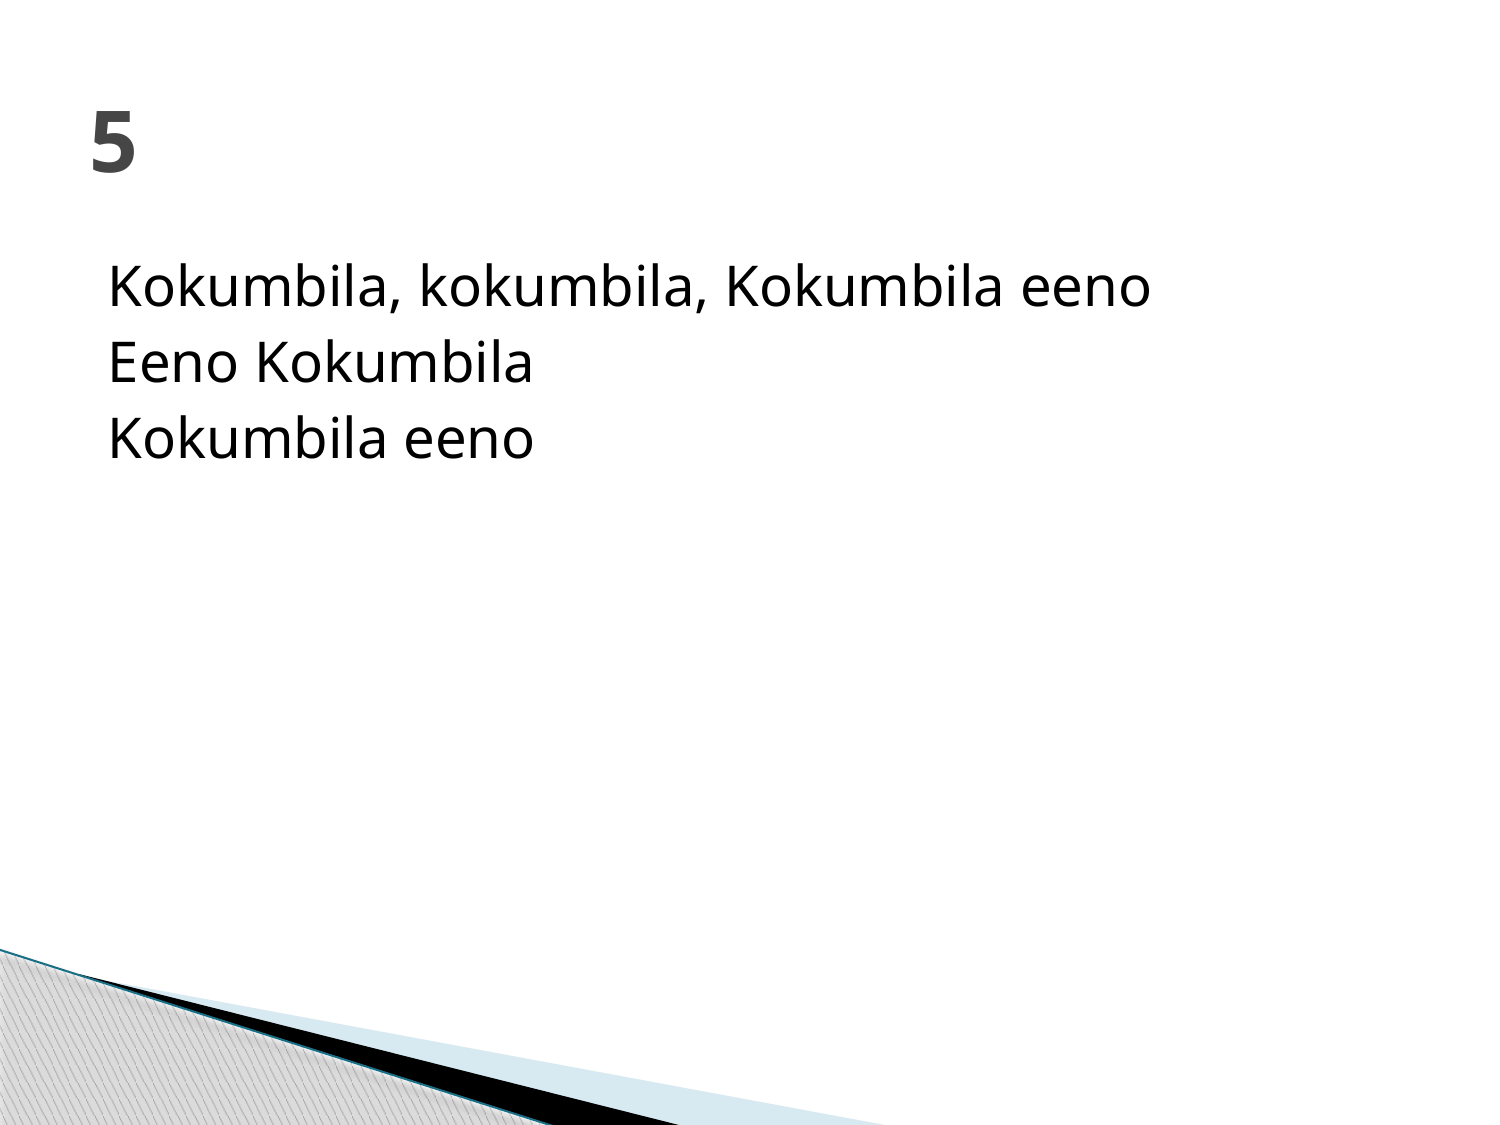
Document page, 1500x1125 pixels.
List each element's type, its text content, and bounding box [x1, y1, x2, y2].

list Kokumbila, kokumbila, Kokumbila eeno Eeno Kokumbila Kokumbila eeno [75, 243, 1425, 986]
title 5 [75, 45, 1425, 233]
